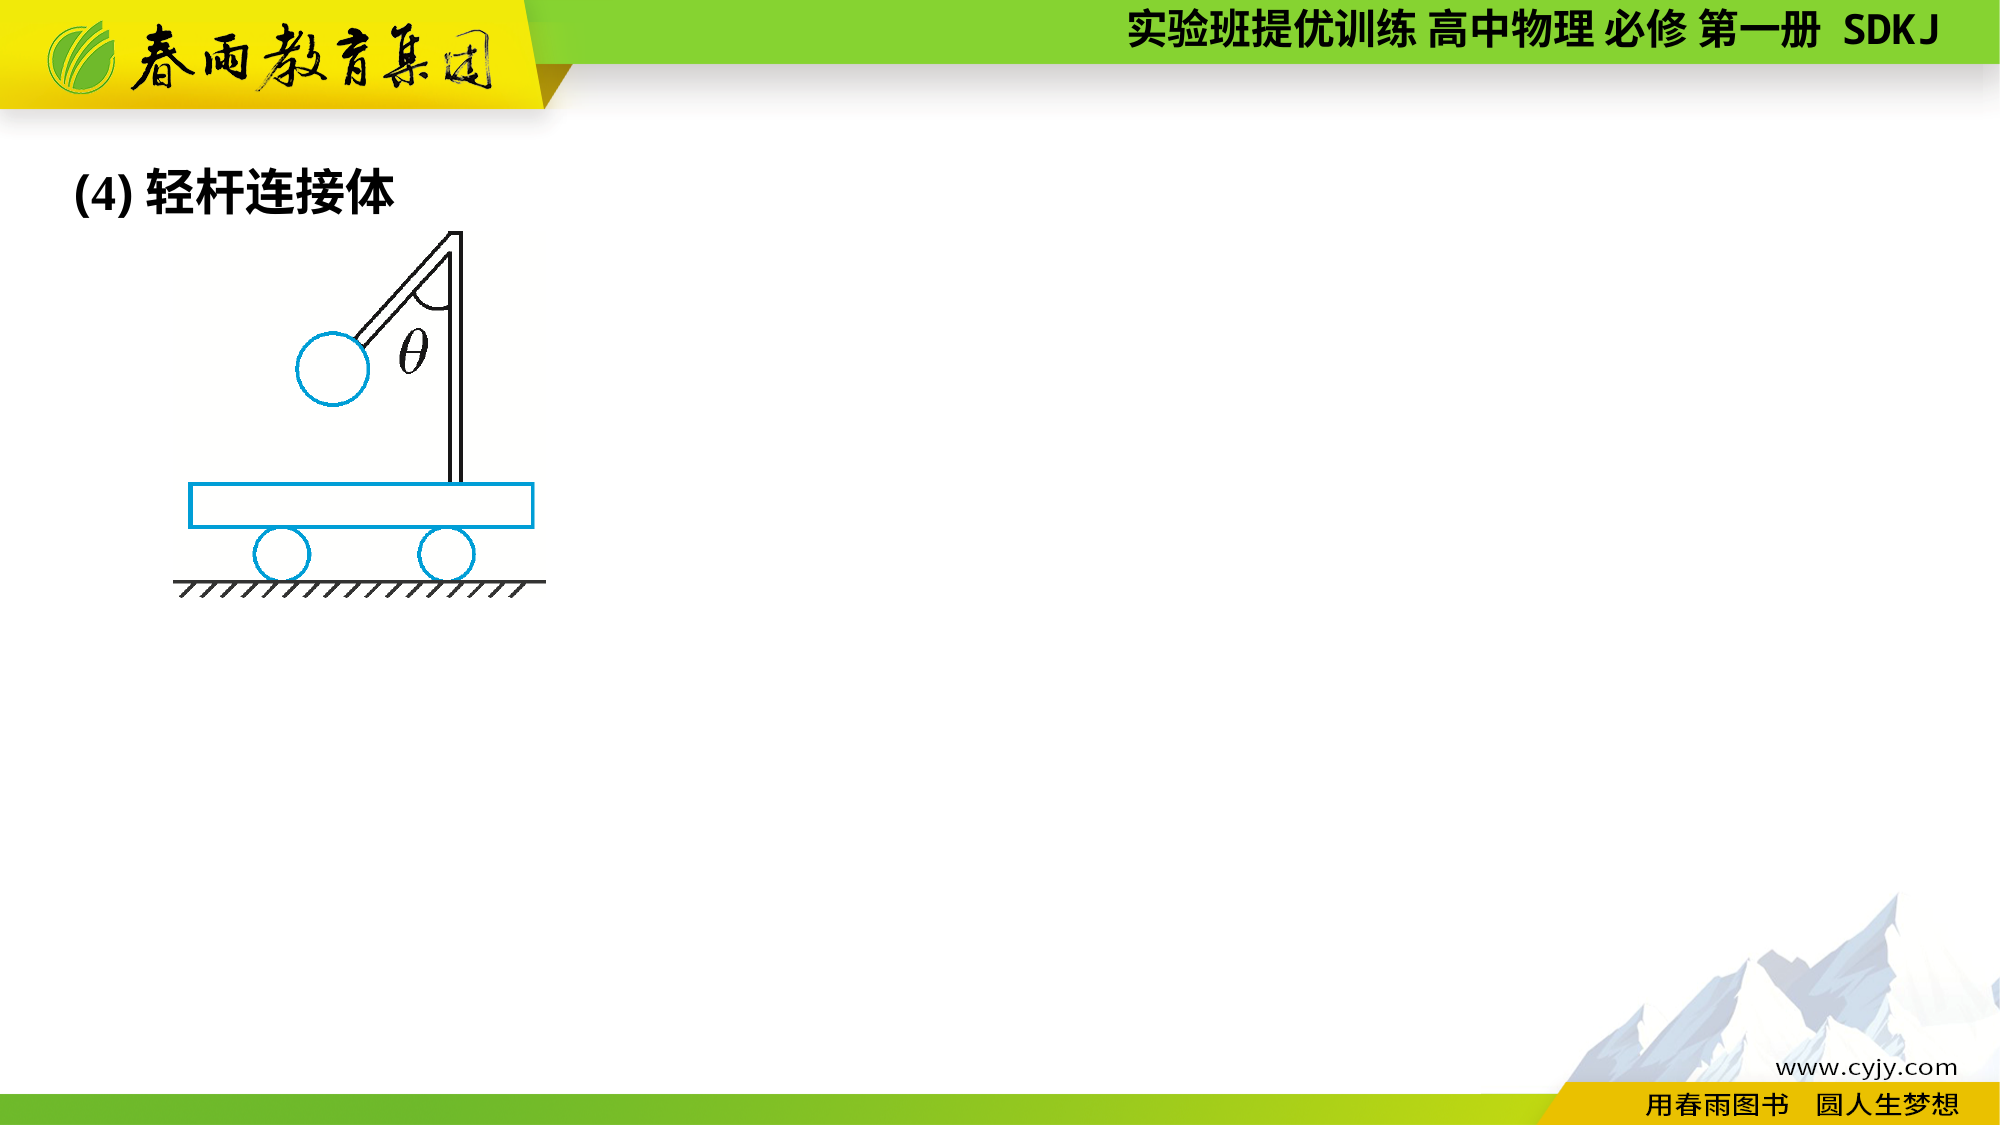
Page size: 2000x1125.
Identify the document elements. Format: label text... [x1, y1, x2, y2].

list (4)轻杆连接体 [59, 122, 1944, 217]
picture [0, 0, 2000, 1125]
